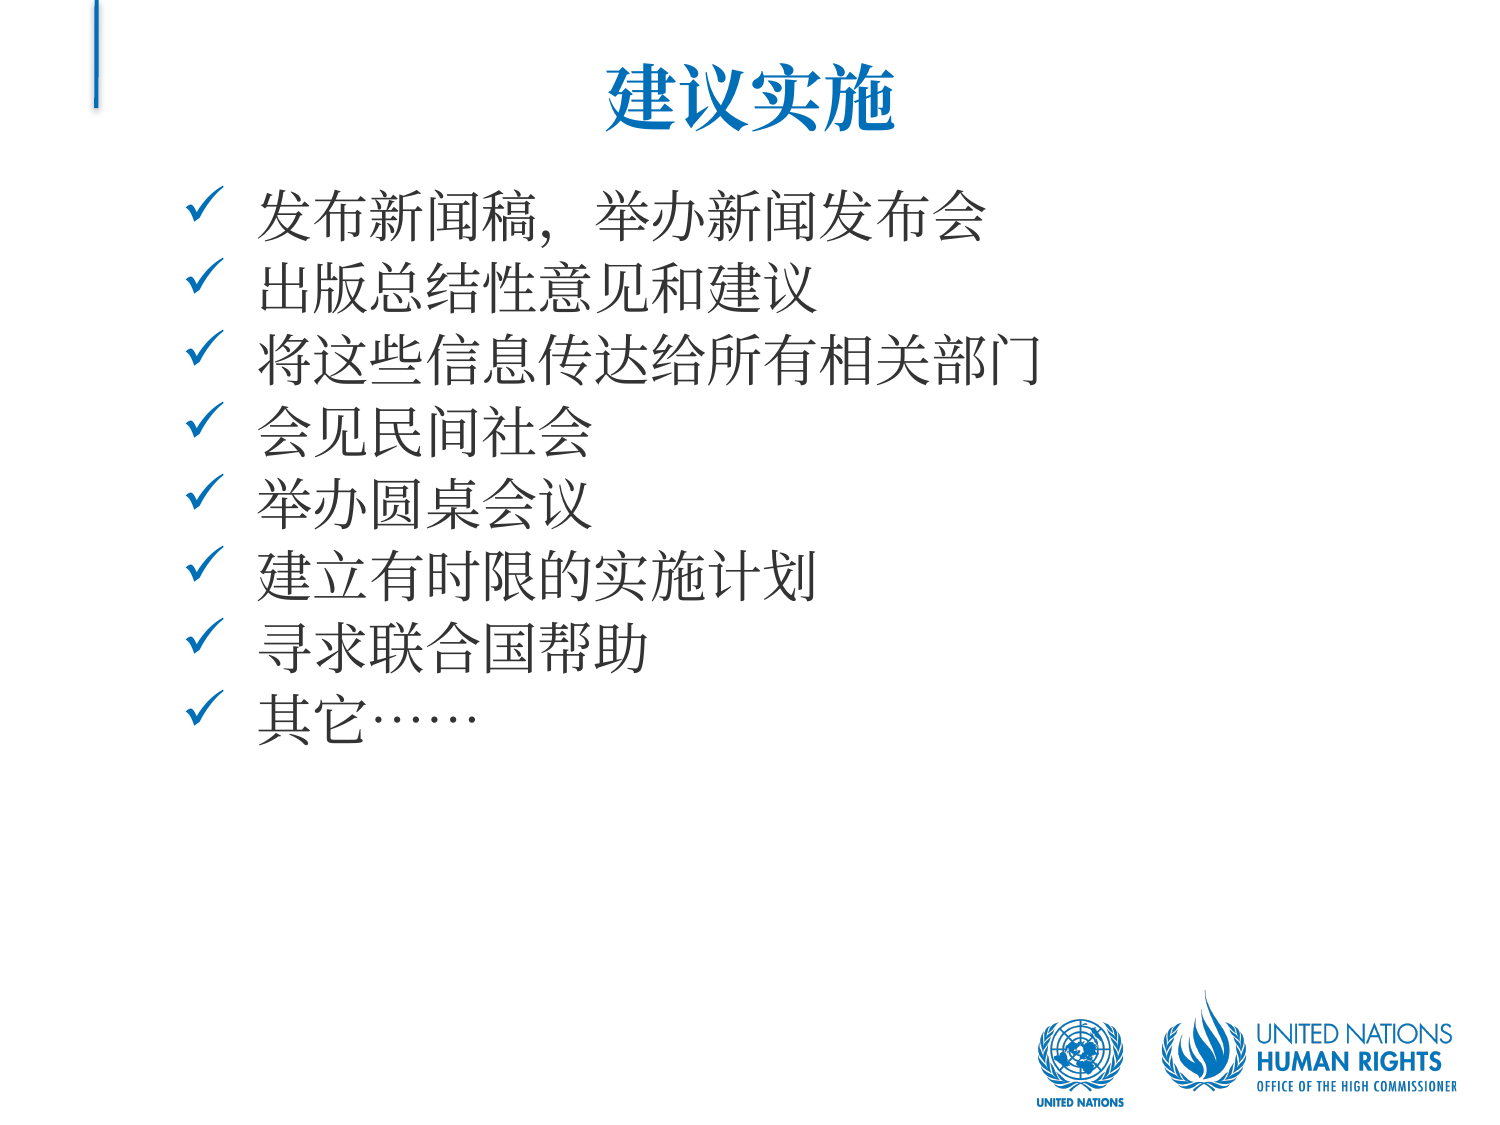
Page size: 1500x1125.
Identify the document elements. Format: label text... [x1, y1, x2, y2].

text_box 发布新闻稿，举办新闻发布会 出版总结性意见和建议 将这些信息传达给所有相关部门 会见民间社会 举办圆桌会议 建立有时限的实施计划 寻求联合国帮助 其它…… [166, 181, 1325, 969]
title 建议实施 [65, 45, 1437, 224]
picture [1037, 990, 1457, 1107]
